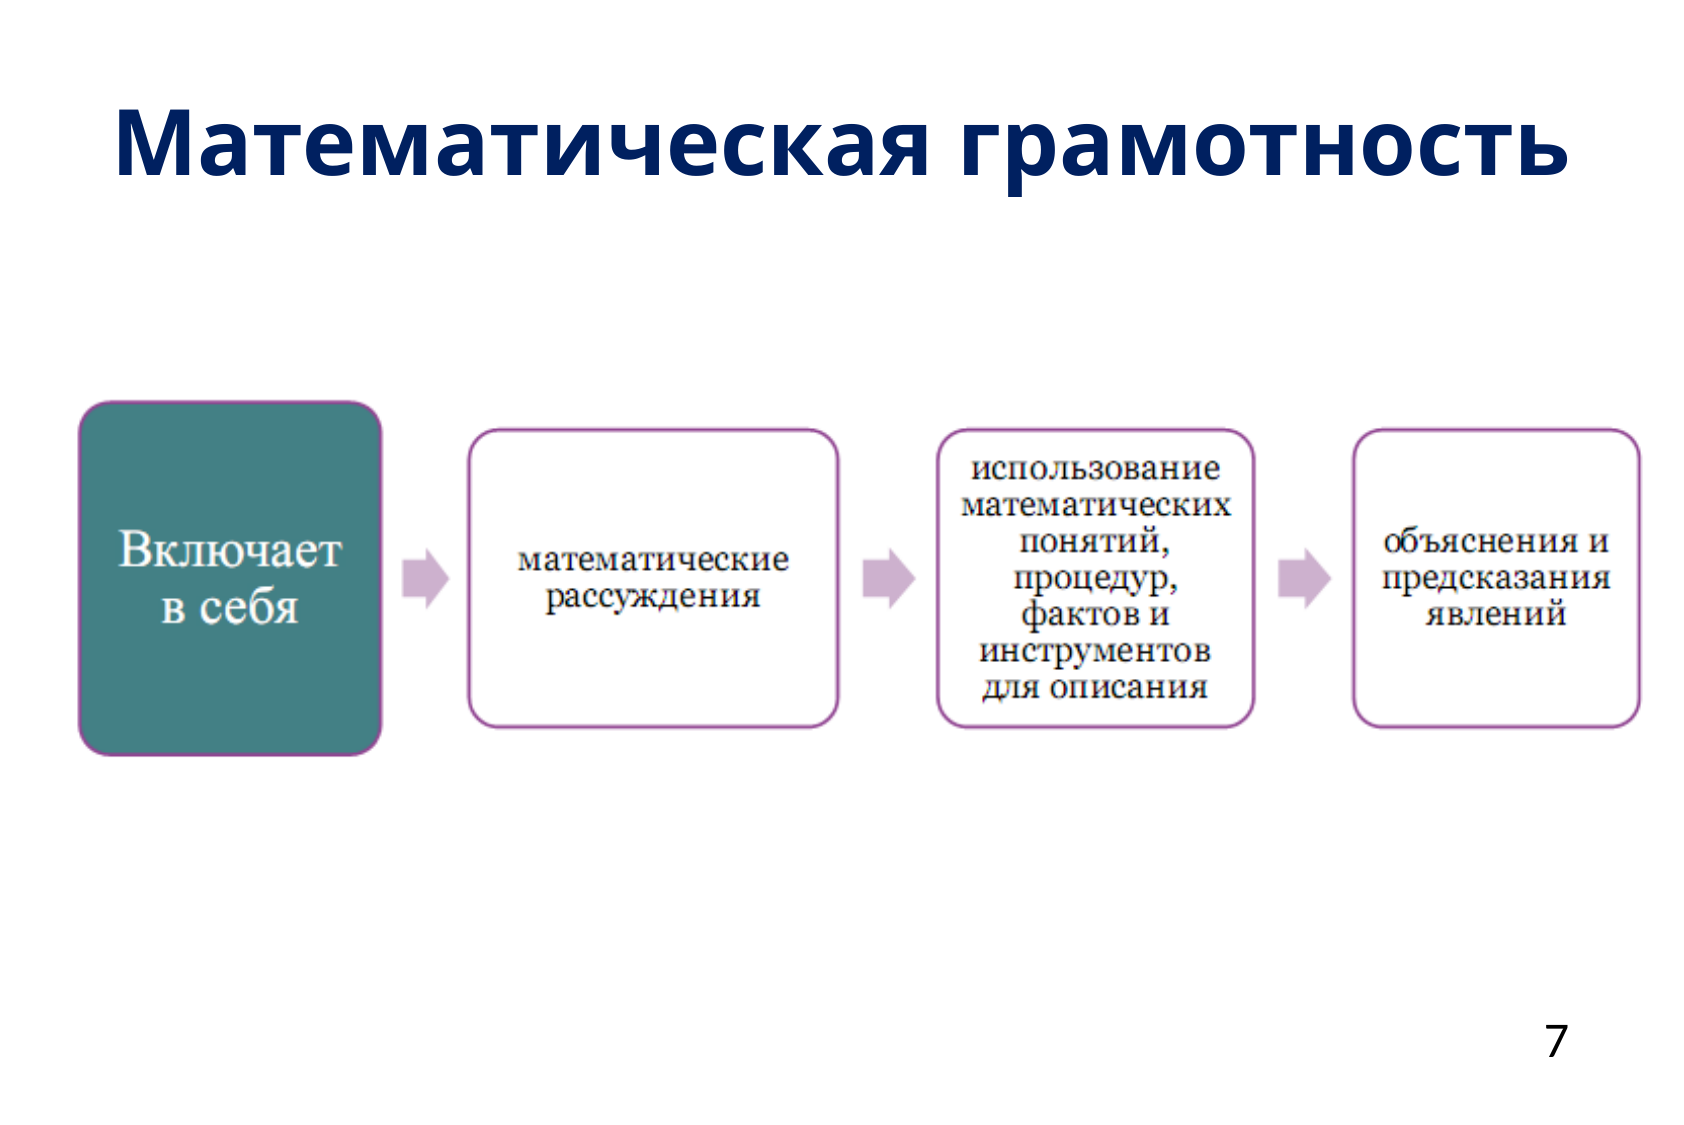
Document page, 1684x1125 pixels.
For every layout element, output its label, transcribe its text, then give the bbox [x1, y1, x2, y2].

text_box 7 [1529, 999, 1630, 1075]
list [66, 312, 1645, 830]
title Математическая грамотность [84, 45, 1600, 233]
